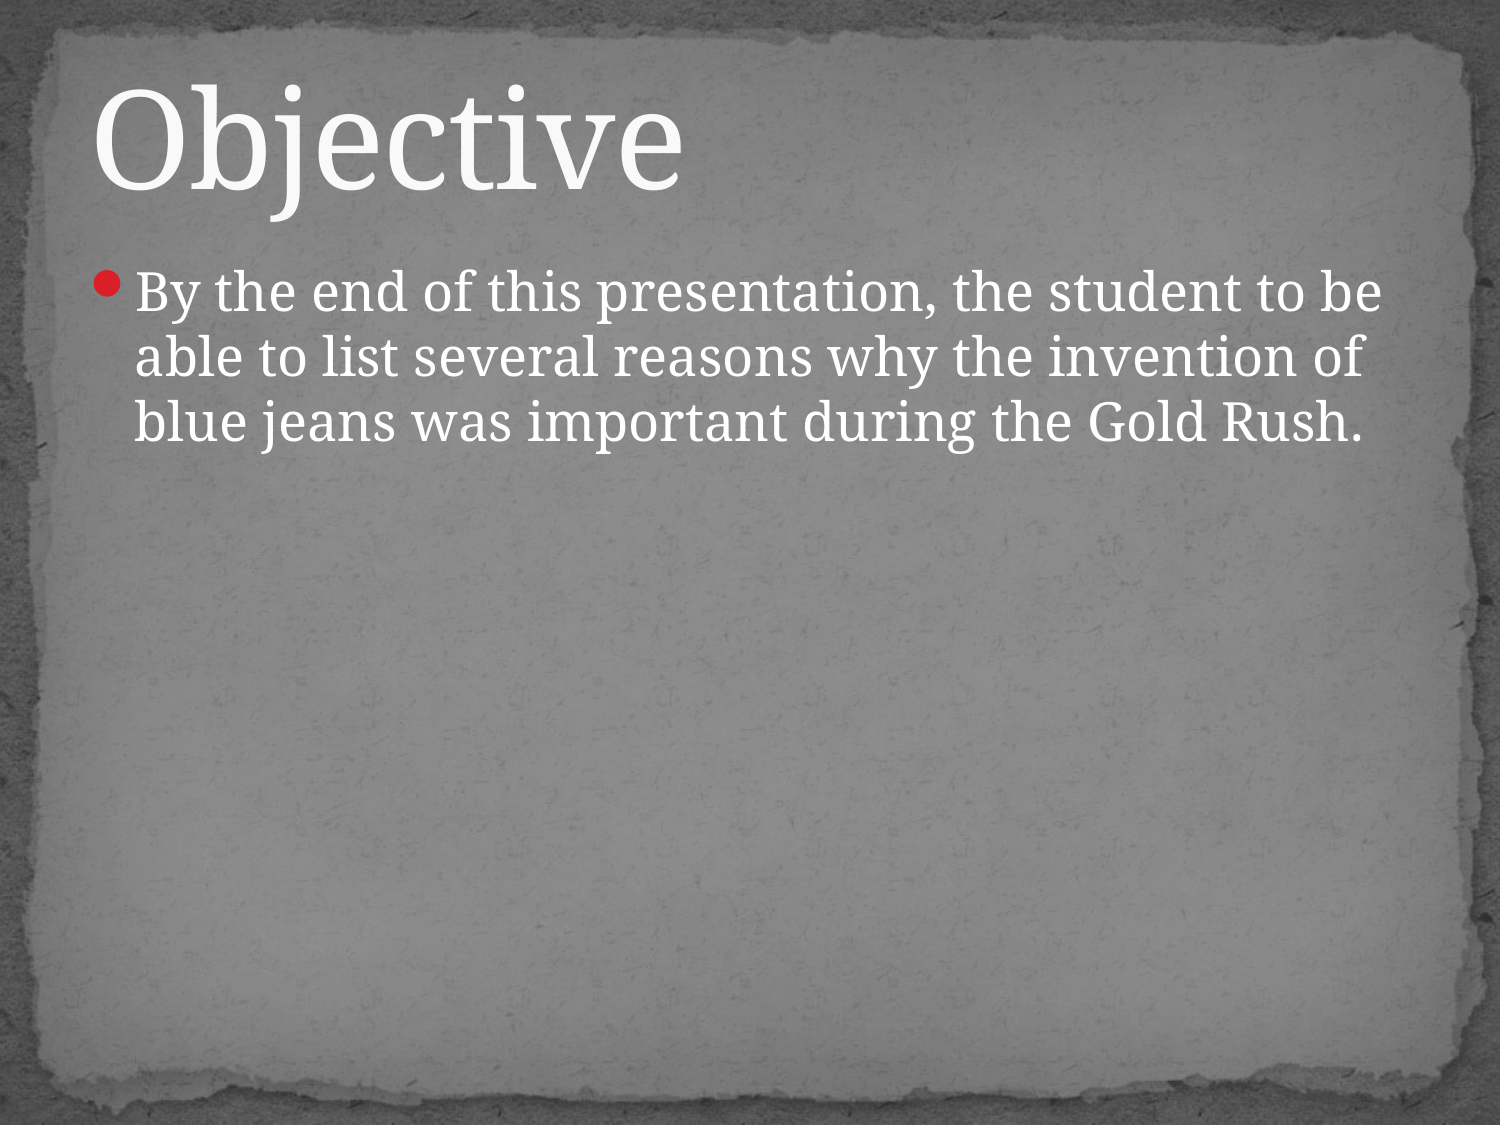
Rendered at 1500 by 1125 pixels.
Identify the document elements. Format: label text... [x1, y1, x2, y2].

list By the end of this presentation, the student to be able to list several reasons why the invention of blue jeans was important during the Gold Rush. [75, 249, 1425, 1000]
title Objective [74, 24, 1425, 225]
